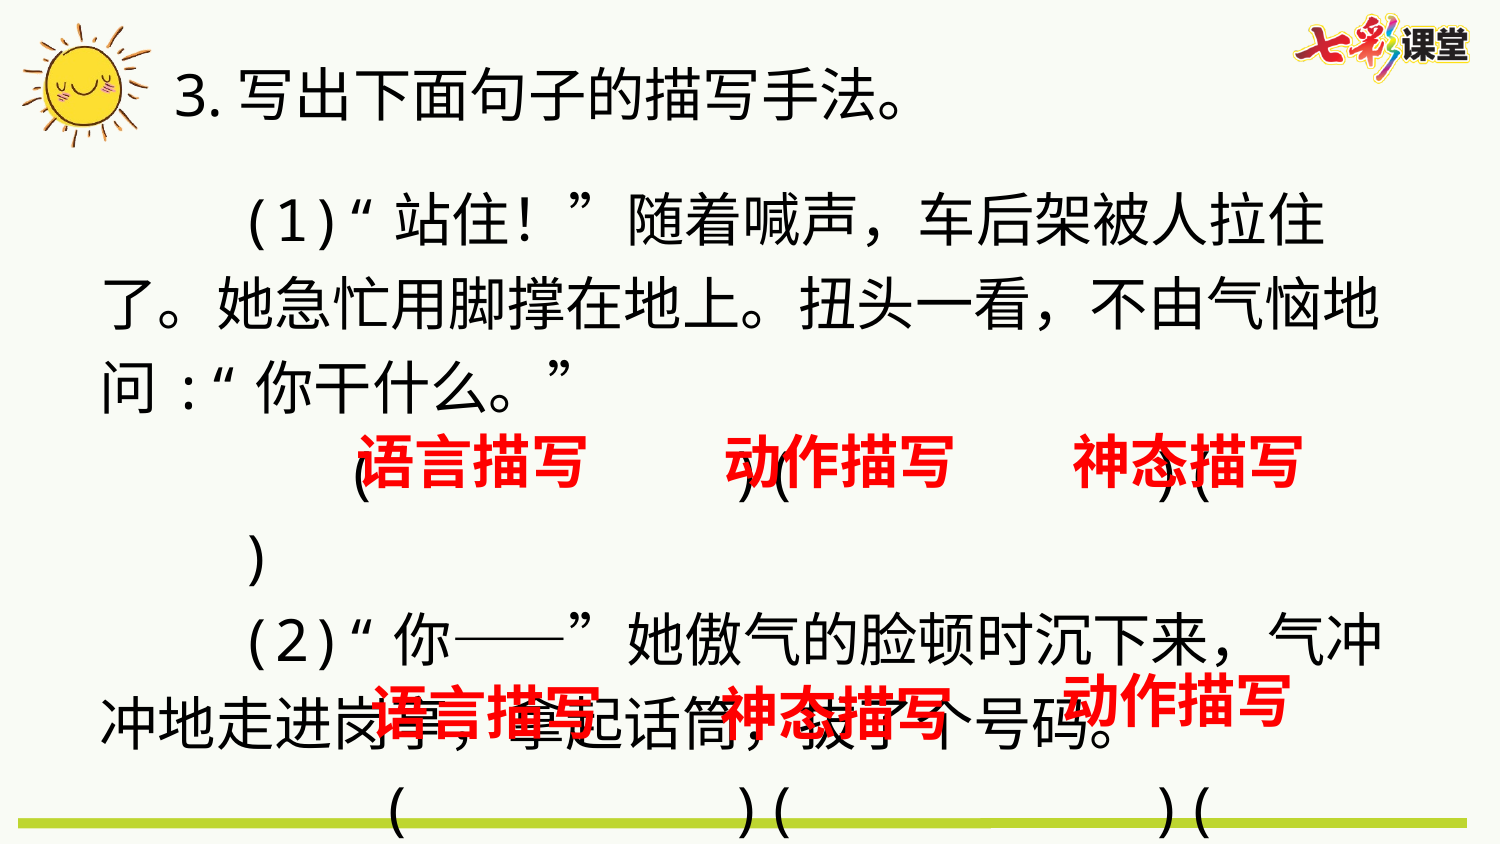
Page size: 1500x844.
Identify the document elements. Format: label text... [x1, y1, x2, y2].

picture [1412, 771, 1467, 844]
picture [0, 0, 173, 172]
picture [1291, 9, 1472, 51]
text_box 语言描写 [355, 668, 638, 754]
text_box 动作描写 [1046, 656, 1309, 742]
text_box (1)“站住！”随着喊声，车后架被人拉住了。她急忙用脚撑在地上。扭头一看，不由气恼地问:“你干什么。” ( )( )( ) (2)“你——”她傲气的脸顿时沉下来，气冲冲地走进岗亭，拿起话筒，拔了个号码。 ( )( )( ) [84, 161, 1412, 844]
text_box 3.写出下面句子的描写手法。 [159, 51, 1500, 136]
text_box 语言描写 [341, 418, 639, 503]
text_box 神态描写 [706, 669, 982, 755]
picture [18, 771, 84, 844]
text_box 动作描写 [708, 418, 972, 503]
text_box 神态描写 [1058, 418, 1321, 503]
